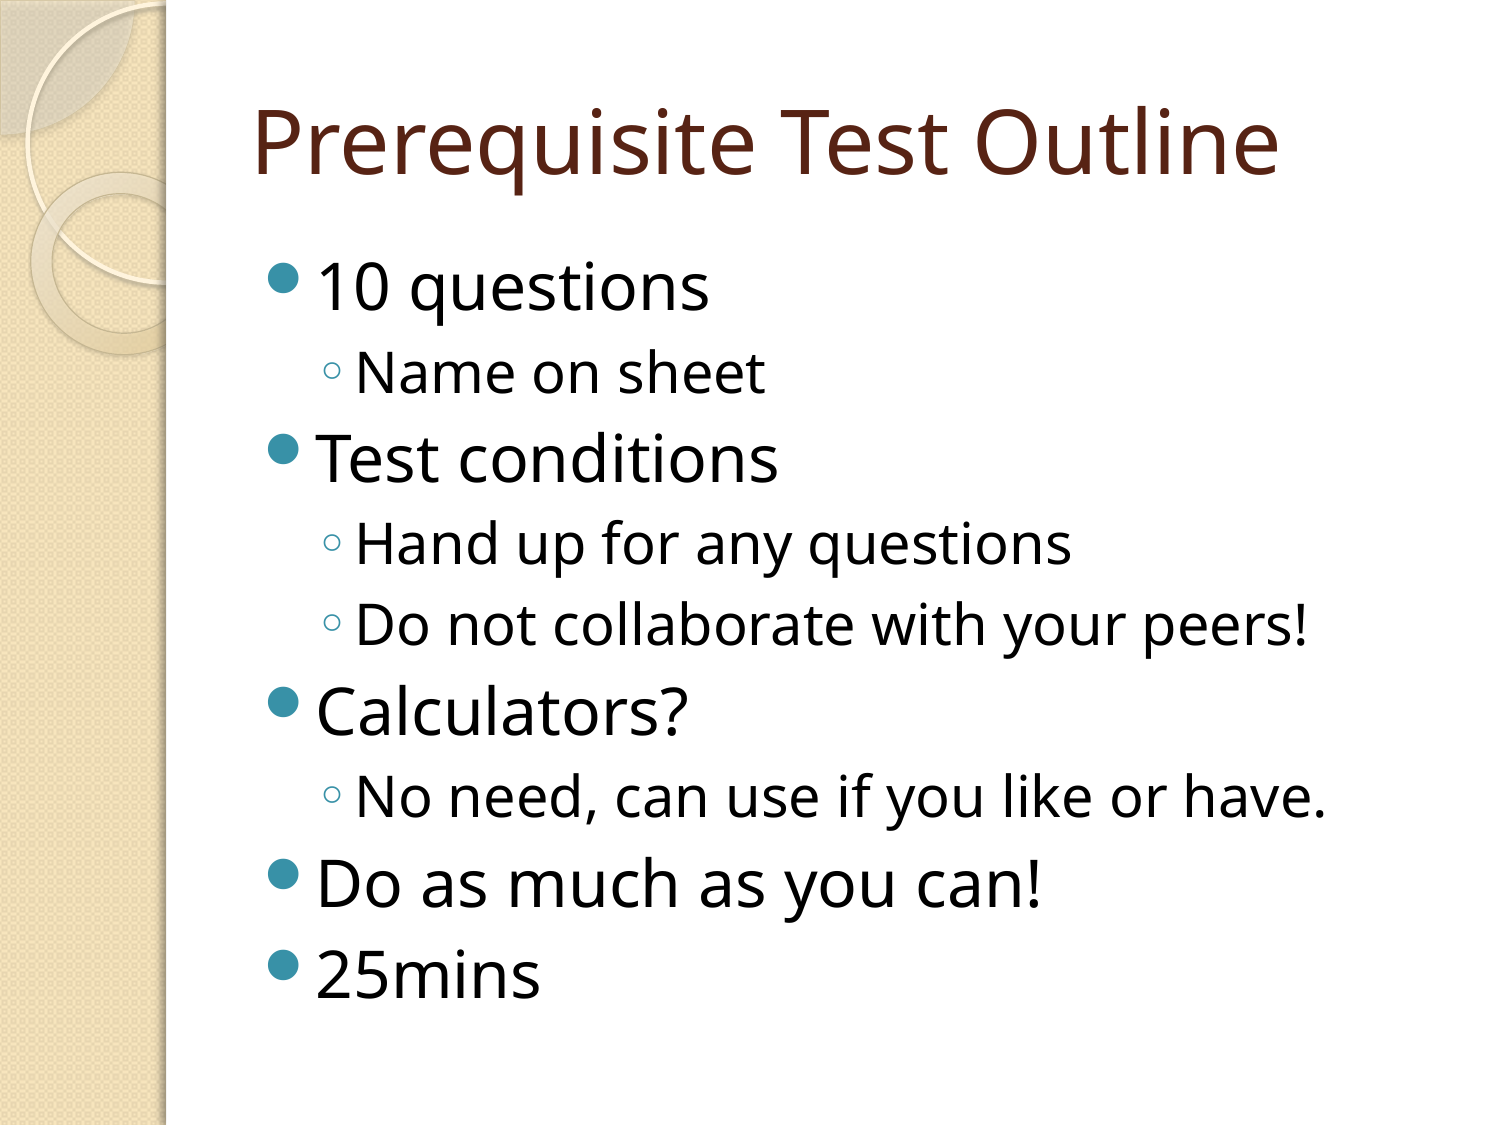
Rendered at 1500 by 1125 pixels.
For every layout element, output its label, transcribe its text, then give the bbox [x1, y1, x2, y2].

title Prerequisite Test Outline [235, 45, 1466, 233]
list 10 questions Name on sheet Test conditions Hand up for any questions Do not collaborate with your peers! Calculators? No need, can use if you like or have. Do as much as you can! 25mins [235, 237, 1466, 1025]
